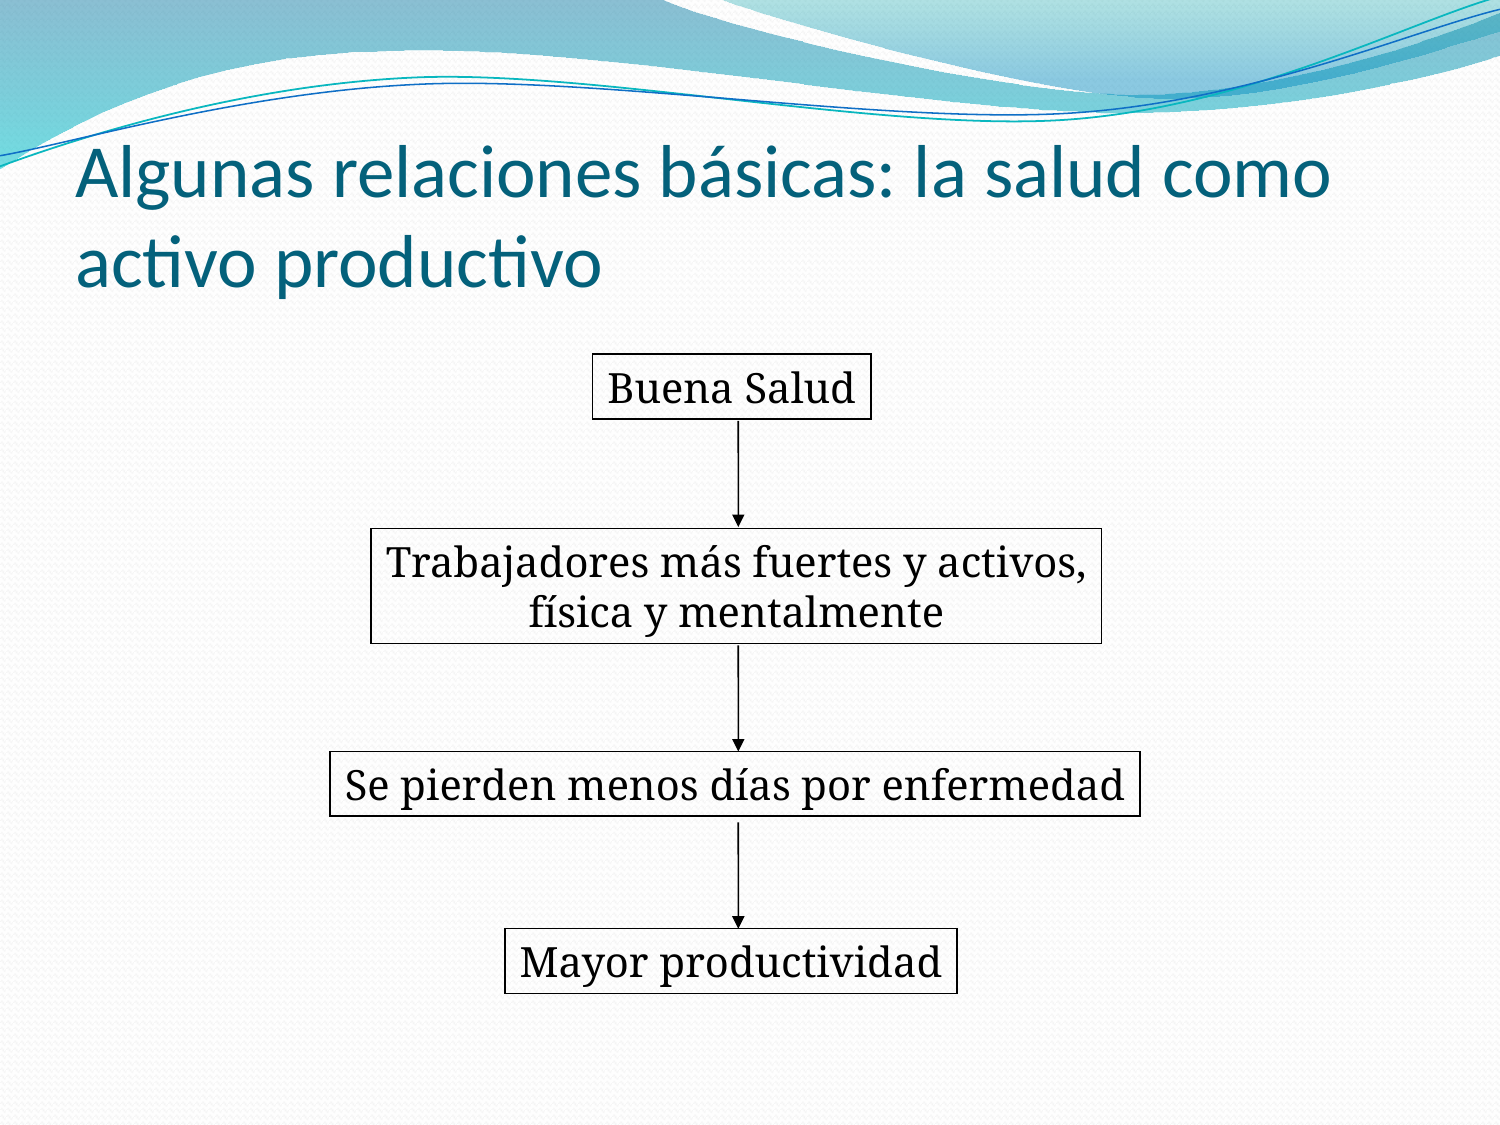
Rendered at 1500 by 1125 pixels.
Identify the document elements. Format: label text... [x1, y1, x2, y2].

text_box Trabajadores más fuertes y activos, física y mentalmente [370, 528, 1102, 644]
text_box Mayor productividad [504, 928, 958, 994]
text_box [732, 822, 745, 929]
text_box Se pierden menos días por enfermedad [329, 751, 1141, 817]
text_box [732, 420, 745, 528]
text_box [732, 645, 745, 752]
text_box Buena Salud [592, 354, 872, 419]
title Algunas relaciones básicas: la salud como activo productivo [75, 115, 1425, 303]
